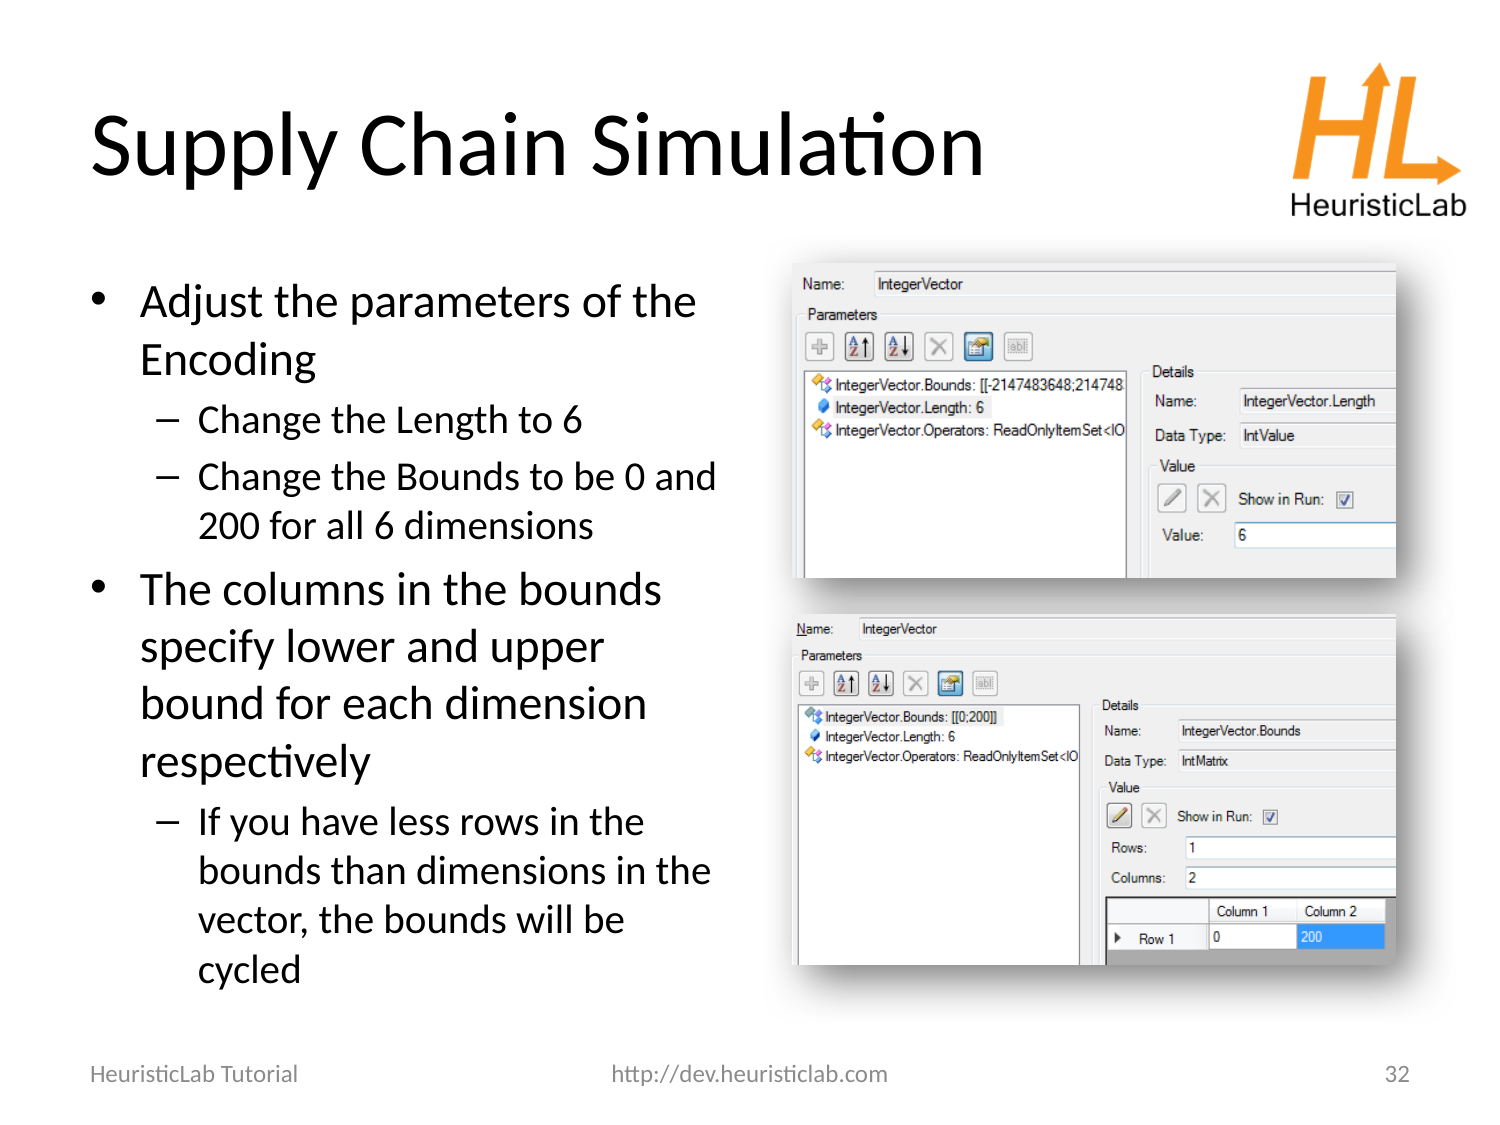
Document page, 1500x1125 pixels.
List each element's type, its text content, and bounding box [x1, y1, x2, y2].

picture [791, 614, 1396, 966]
picture [1281, 27, 1474, 244]
picture [791, 263, 1396, 578]
list Adjust the parameters of the Encoding Change the Length to 6 Change the Bounds to be 0 and 200 for all 6 dimensions The columns in the bounds specify lower and upper bound for each dimension respectively If you have less rows in the bounds than dimensions in the vector, the bounds will be cycled [75, 262, 738, 1005]
slide_number 32 [1074, 1042, 1425, 1103]
title Supply Chain Simulation [75, 45, 1282, 233]
slide_number HeuristicLab Tutorial [75, 1042, 425, 1103]
footer http://dev.heuristiclab.com [512, 1042, 988, 1103]
